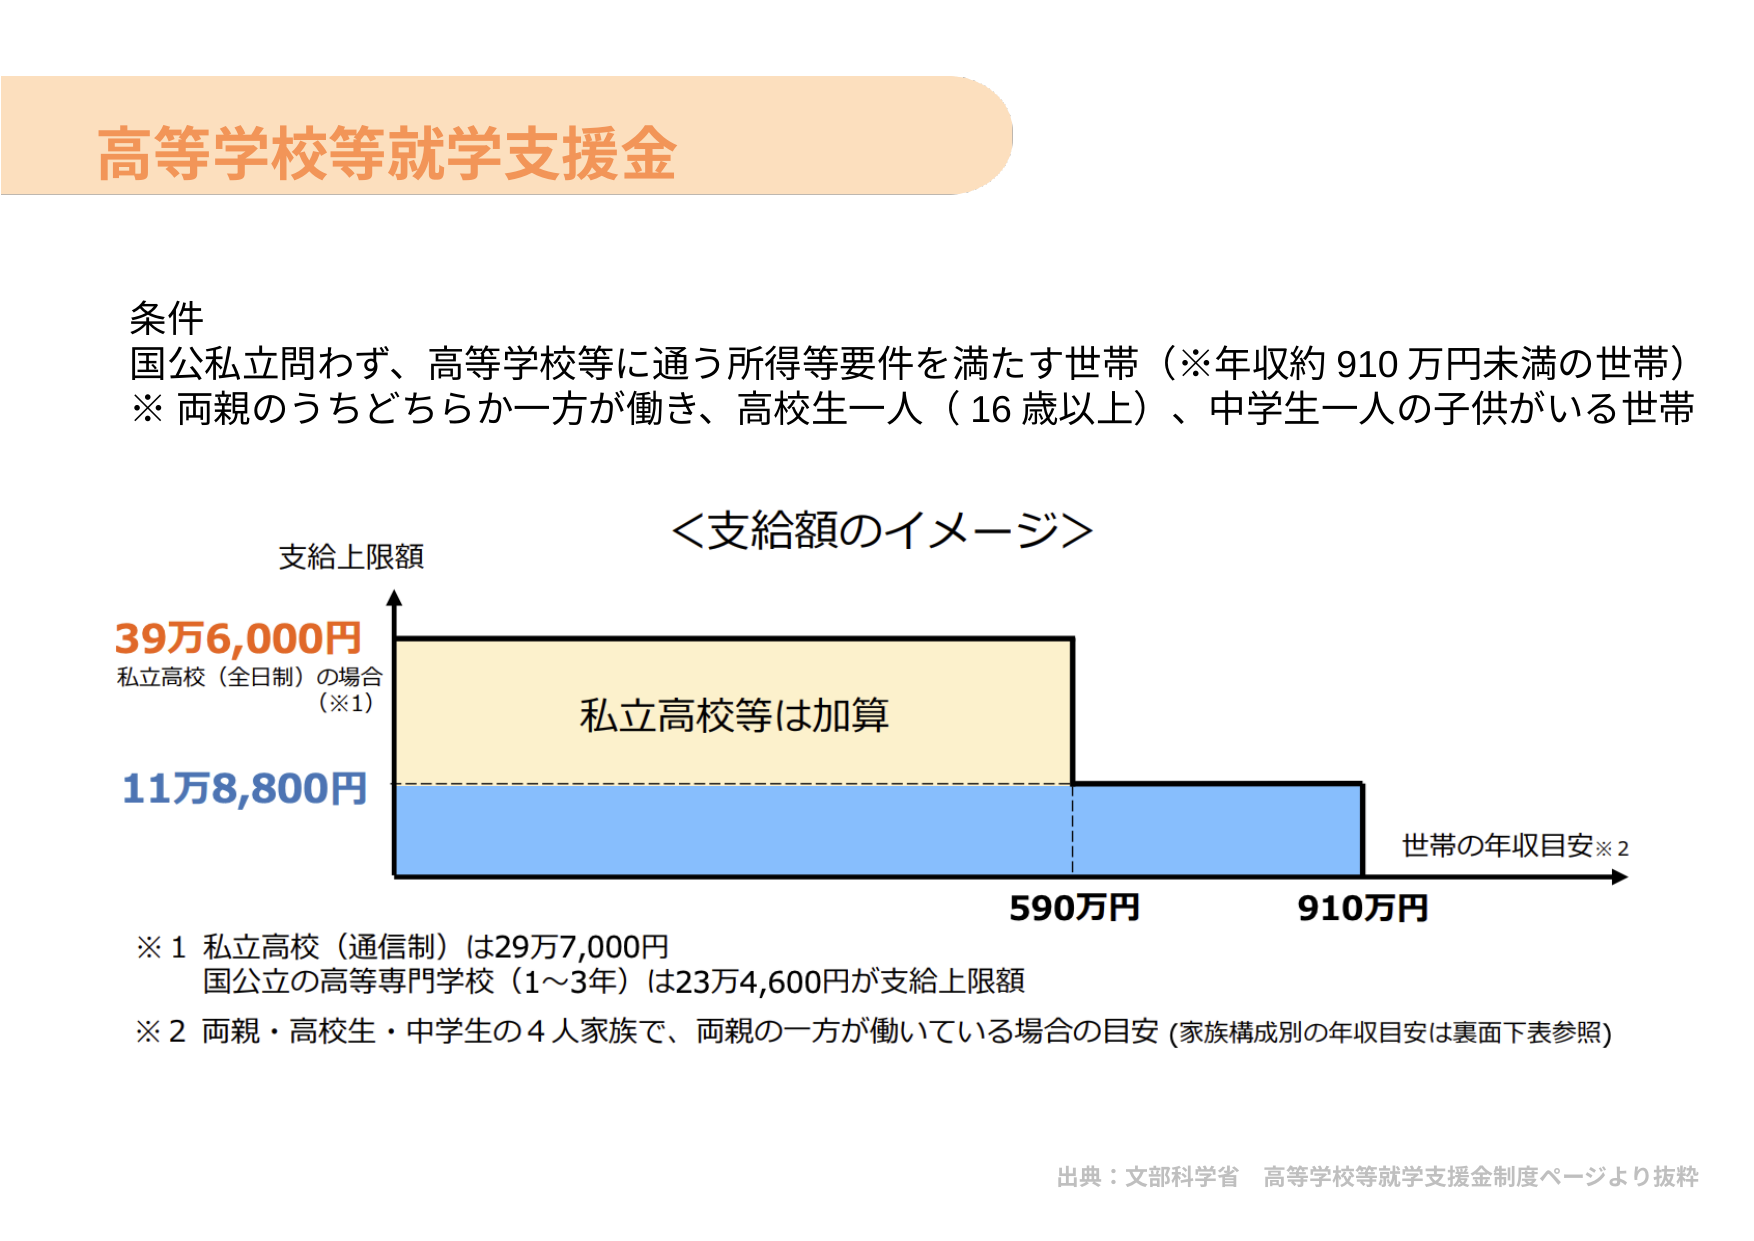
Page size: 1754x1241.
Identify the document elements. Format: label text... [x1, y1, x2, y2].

text_box 出典：文部科学省 高等学校等就学支援金制度ページより抜粋 [1041, 1155, 1754, 1198]
picture [0, 75, 1013, 195]
text_box 条件 国公私立問わず、高等学校等に通う所得等要件を満たす世帯（※年収約910万円未満の世帯） ※両親のうちどちらか一方が働き、高校生一人（16歳以上）、中学生一人の子供がいる世帯 [114, 287, 1749, 438]
picture [113, 496, 1641, 1049]
